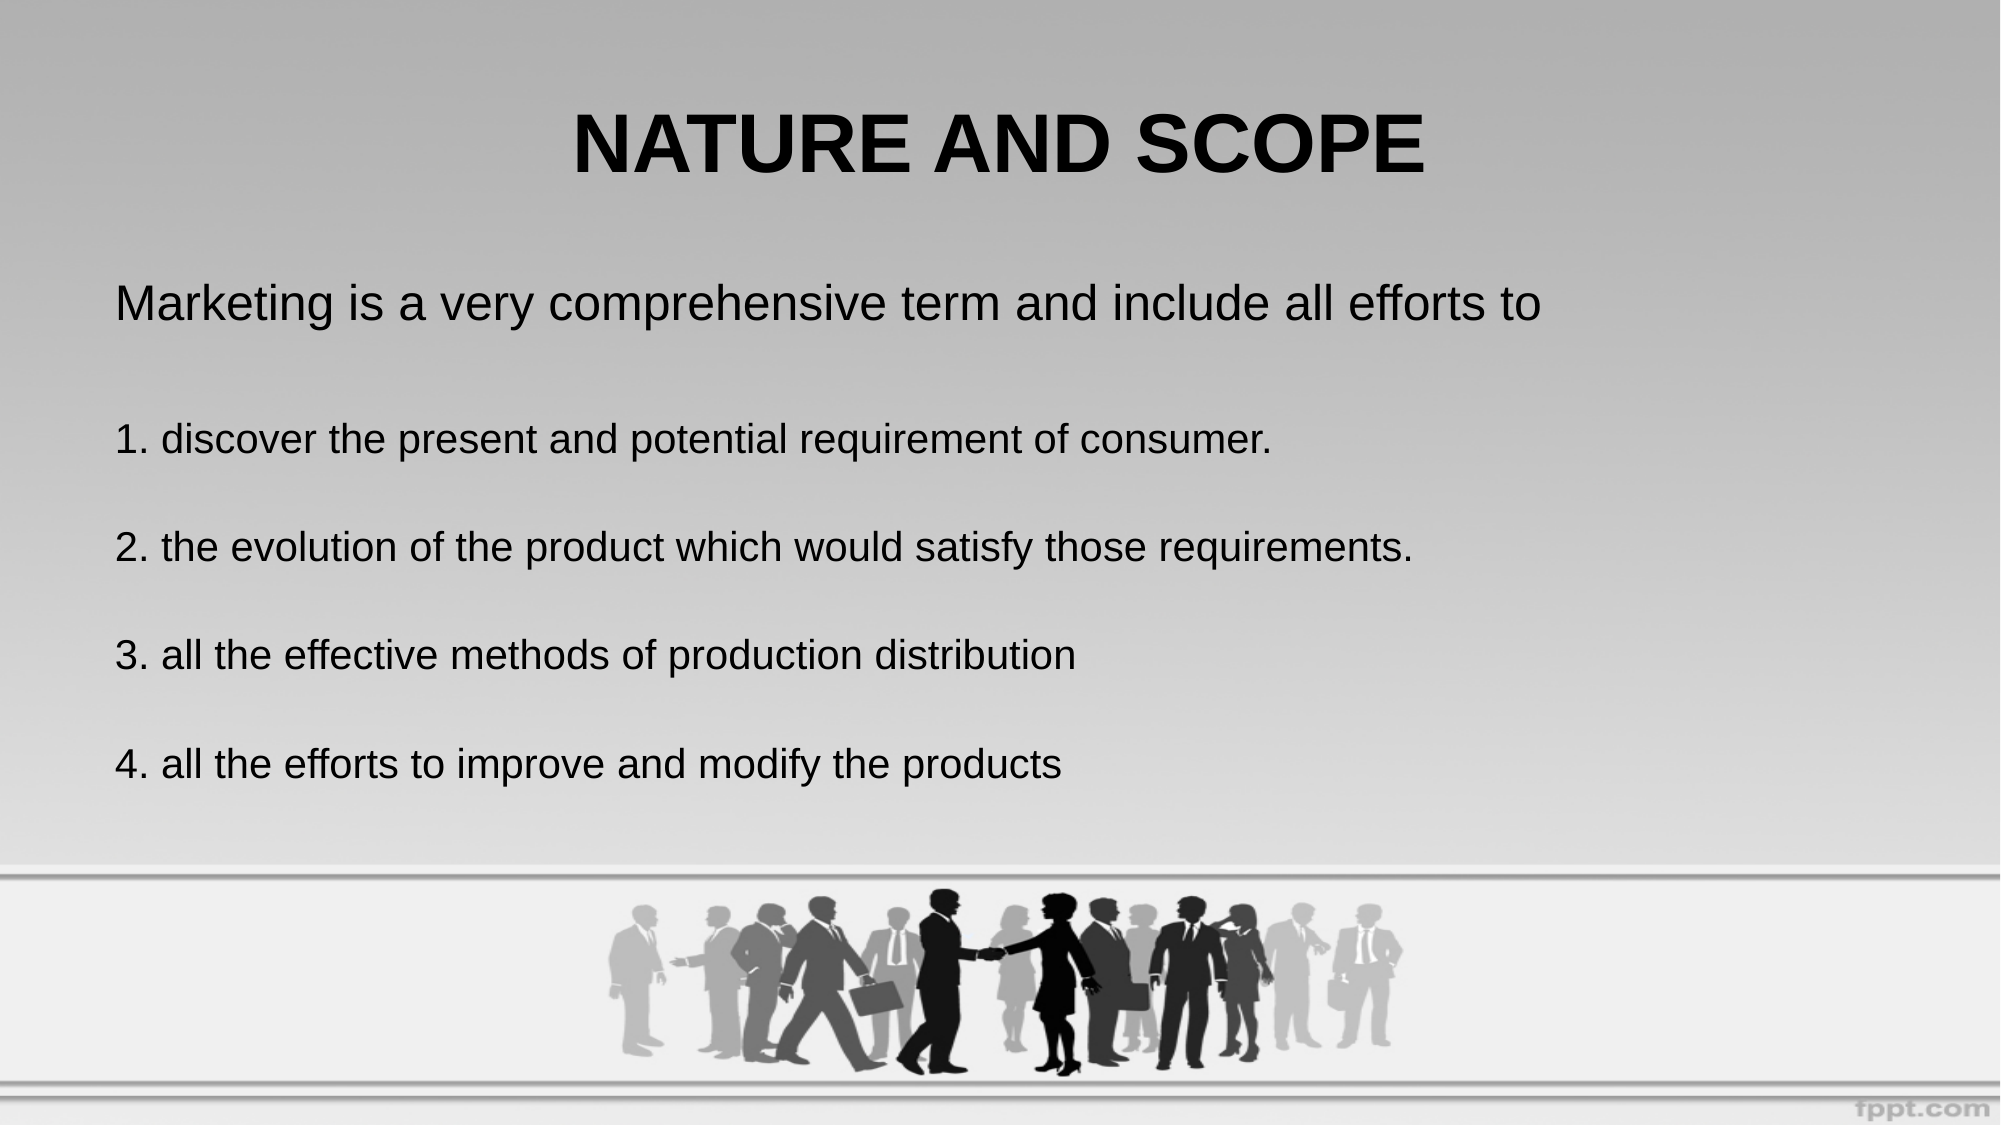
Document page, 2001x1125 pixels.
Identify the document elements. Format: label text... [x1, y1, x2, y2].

list Marketing is a very comprehensive term and include all efforts to 1. discover the present and potential requirement of consumer. 2. the evolution of the product which would satisfy those requirements. 3. all the effective methods of production distribution 4. all the efforts to improve and modify the products [99, 262, 1900, 1005]
picture [0, 0, 2001, 1125]
title NATURE AND SCOPE [99, 45, 1900, 233]
